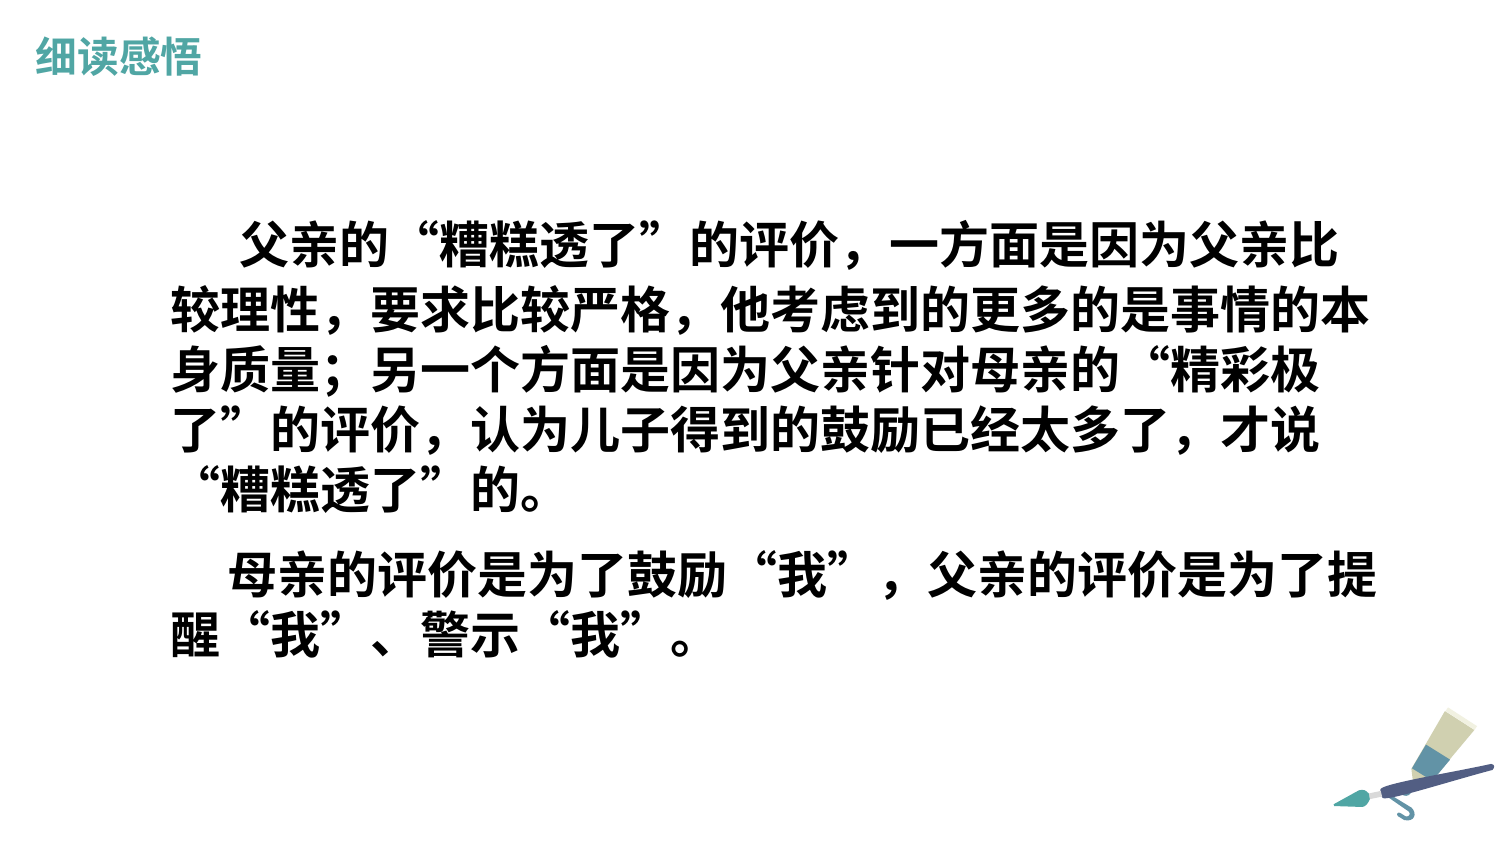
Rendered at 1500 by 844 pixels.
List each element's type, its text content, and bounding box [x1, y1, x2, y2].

text_box 细读感悟 [24, 25, 261, 87]
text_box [1358, 708, 1481, 844]
text_box 父亲的“糟糕透了”的评价，一方面是因为父亲比较理性，要求比较严格，他考虑到的更多的是事情的本身质量；另一个方面是因为父亲针对母亲的“精彩极了”的评价，认为儿子得到的鼓励已经太多了，才说“糟糕透了”的。 母亲的评价是为了鼓励“我”，父亲的评价是为了提醒“我”、警示“我”。 [159, 182, 1400, 669]
